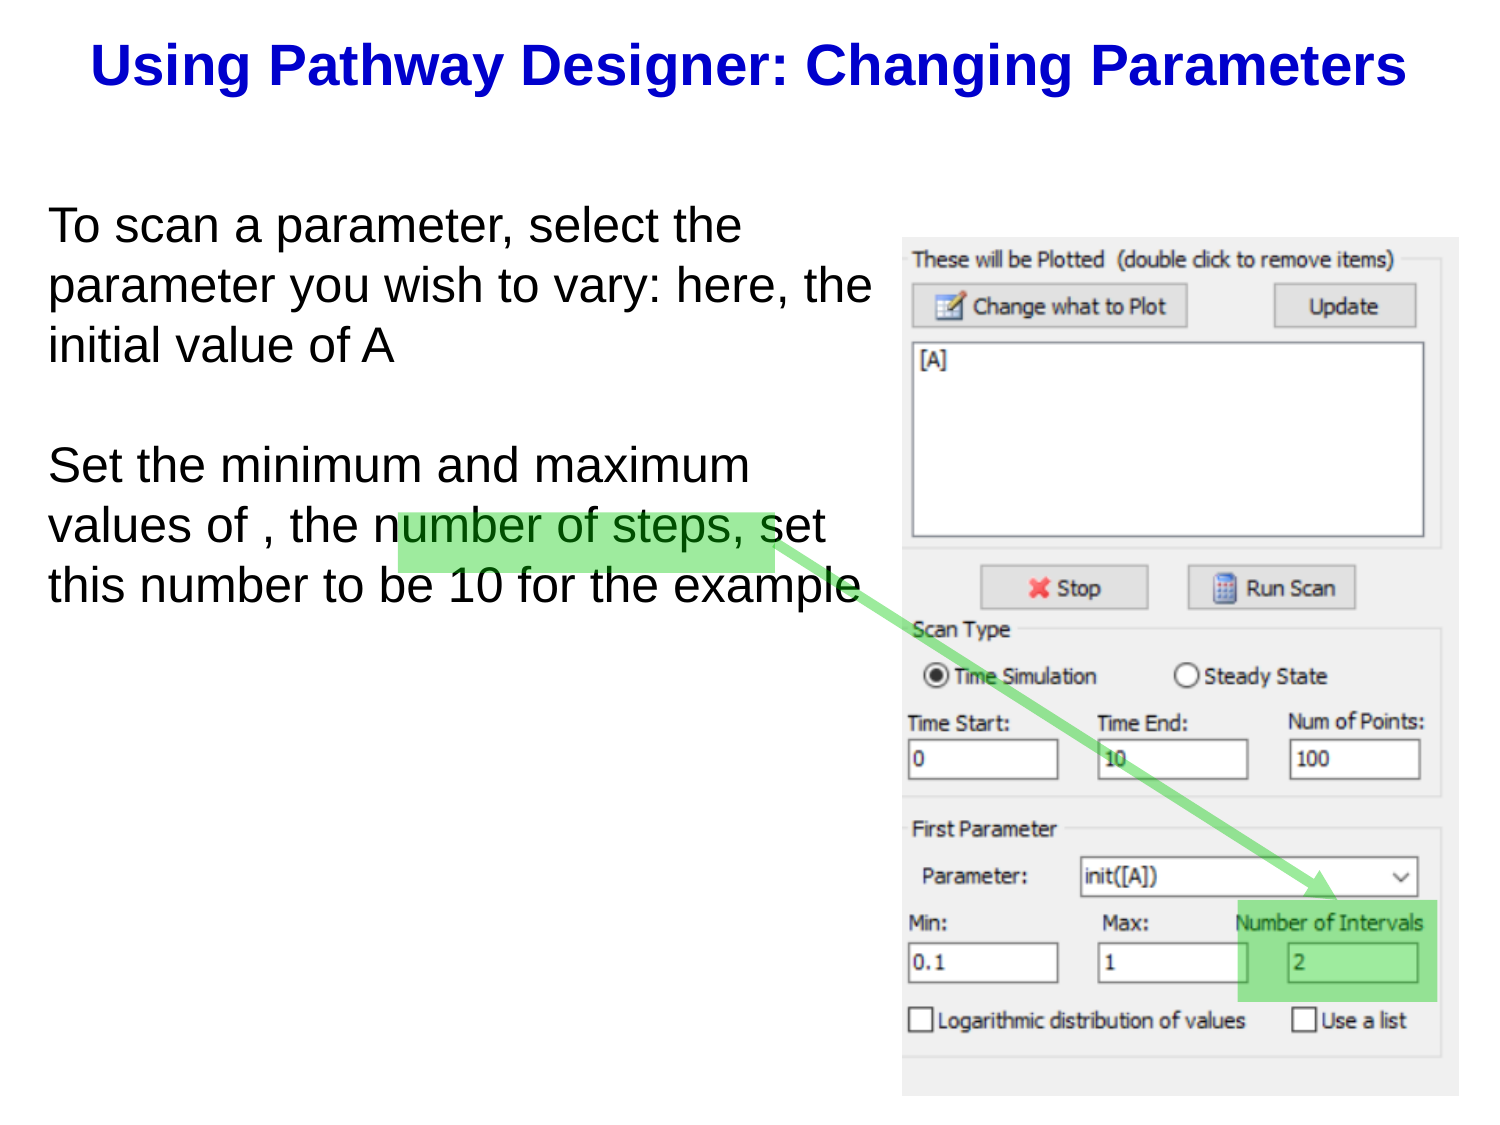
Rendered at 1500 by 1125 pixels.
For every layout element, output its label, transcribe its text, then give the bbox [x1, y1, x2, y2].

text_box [774, 542, 1338, 901]
picture [901, 237, 1459, 1096]
text_box [396, 510, 777, 575]
title Using Pathway Designer: Changing Parameters [0, 0, 1500, 125]
